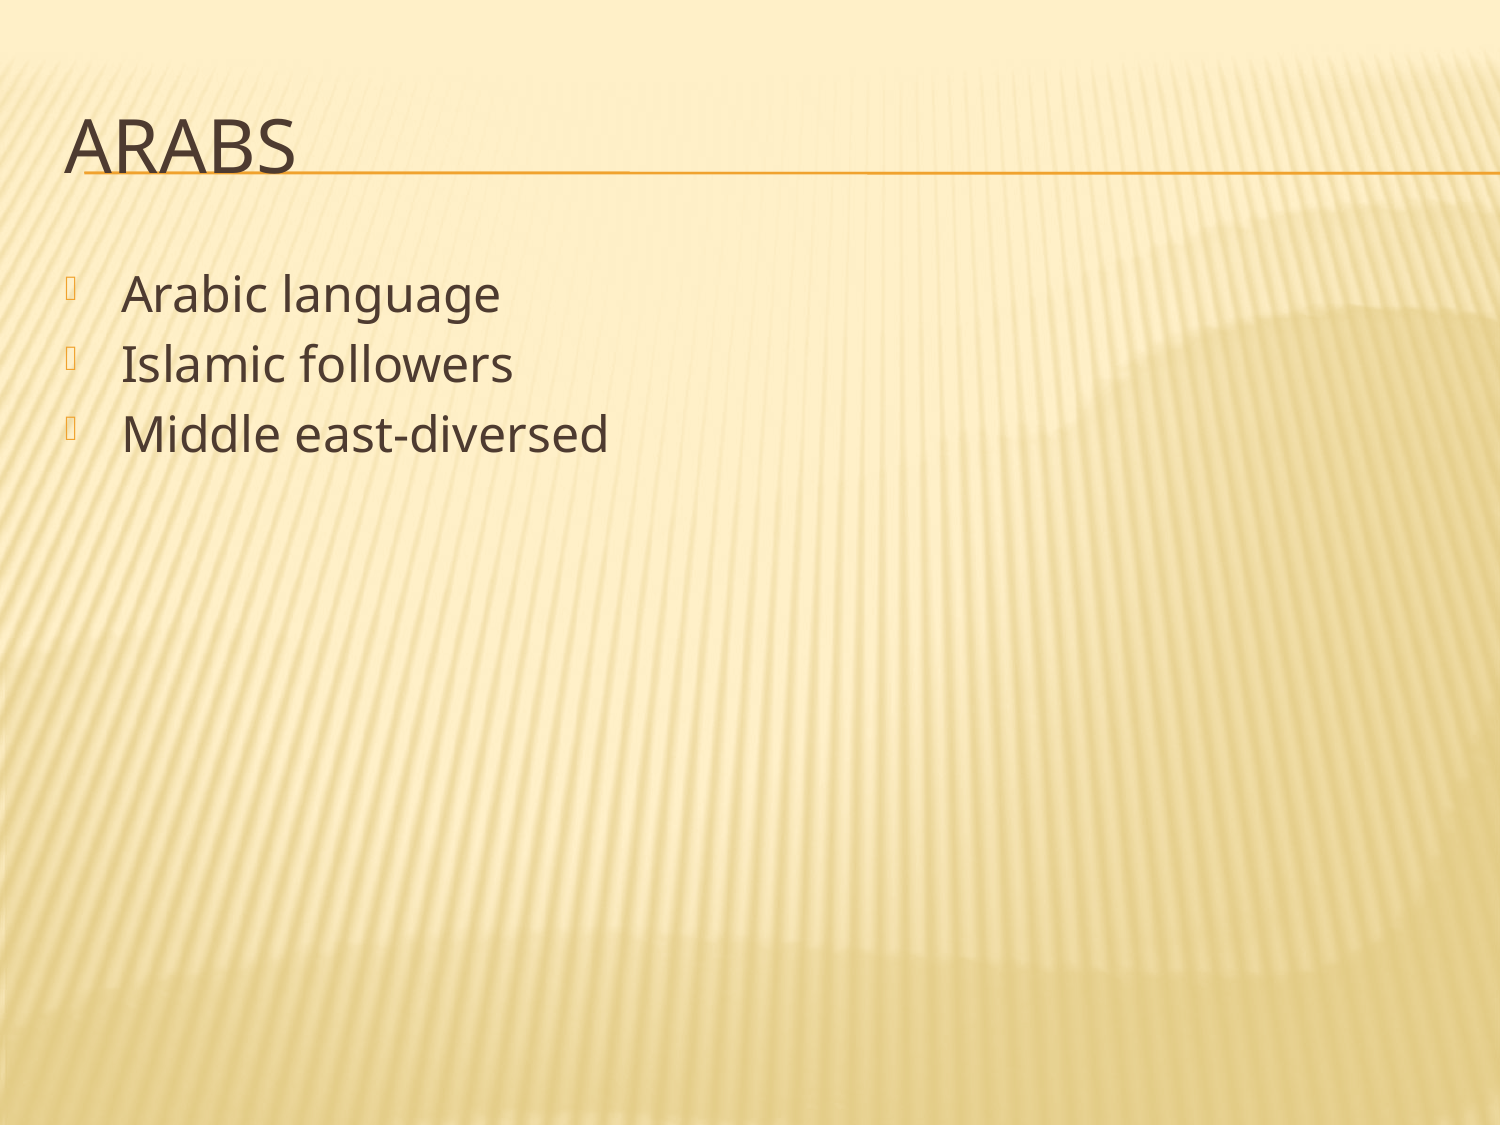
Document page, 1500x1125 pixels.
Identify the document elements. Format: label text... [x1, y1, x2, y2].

title Arabs [50, 75, 1475, 213]
list Arabic language Islamic followers Middle east-diversed [50, 254, 1475, 998]
